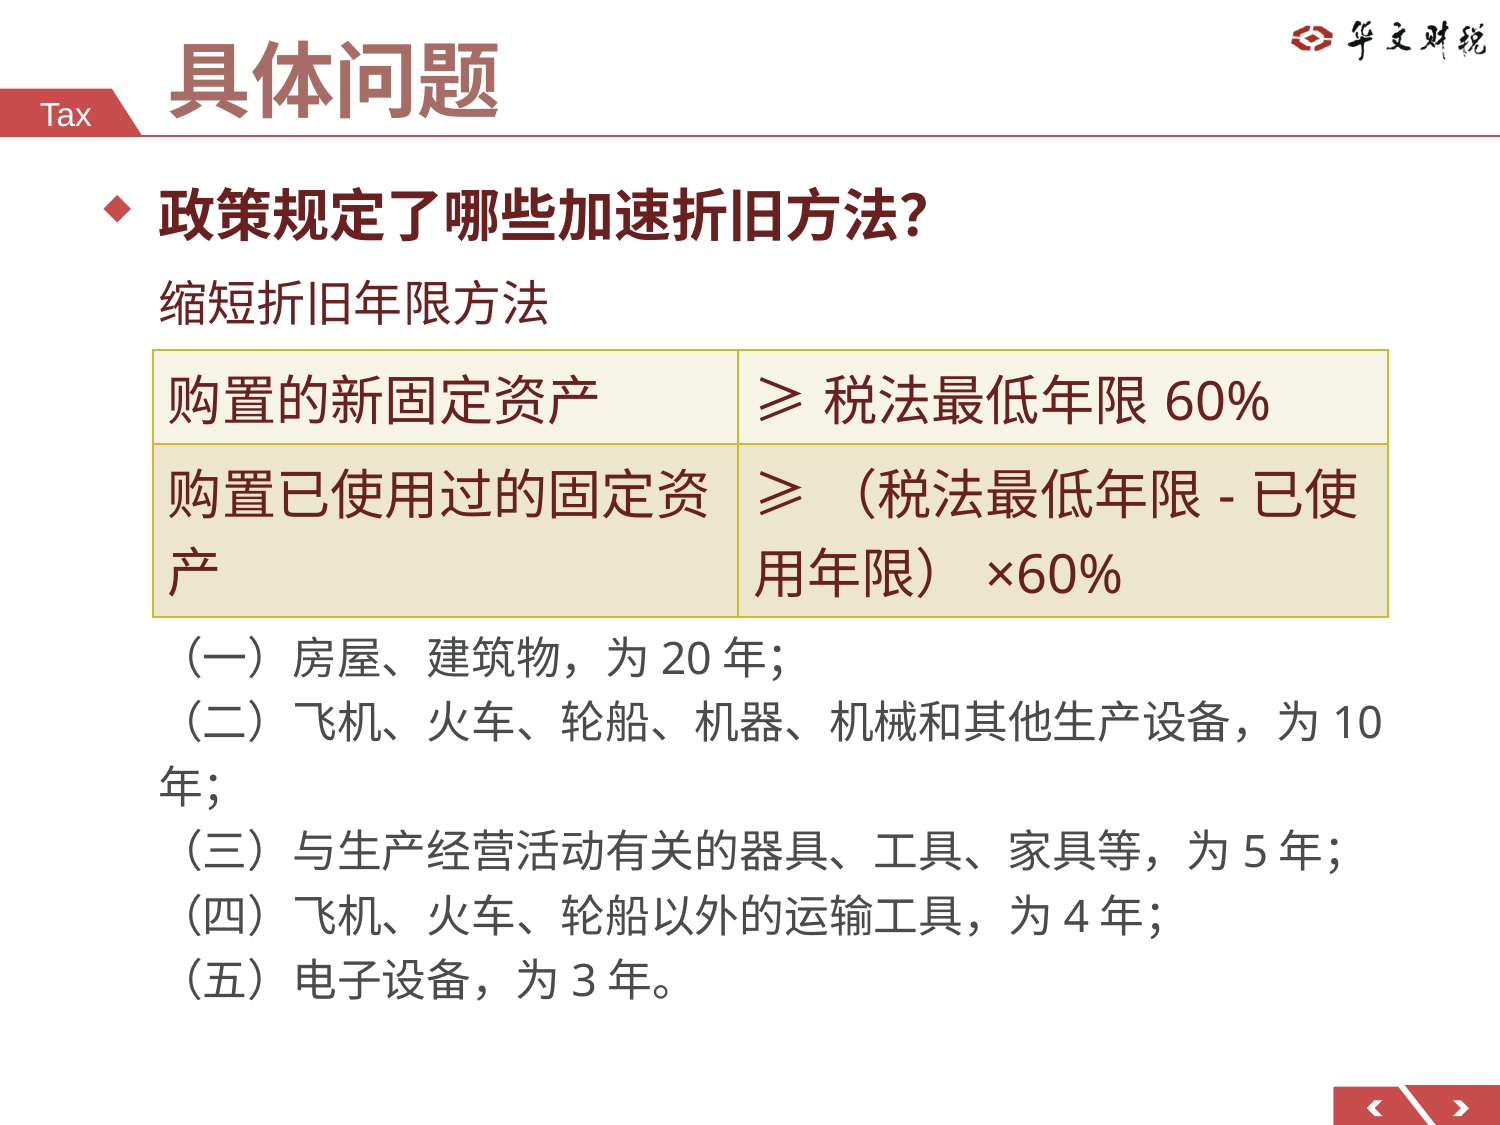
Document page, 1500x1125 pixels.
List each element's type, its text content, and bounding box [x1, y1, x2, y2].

list 政策规定了哪些加速折旧方法？ 缩短折旧年限方法 （一）房屋、建筑物，为20年； （二）飞机、火车、轮船、机器、机械和其他生产设备，为10年； （三）与生产经营活动有关的器具、工具、家具等，为5年； （四）飞机、火车、轮船以外的运输工具，为4年； （五）电子设备，为3年。 [85, 172, 1430, 1014]
table_cell 购置已使用过的固定资产 [154, 445, 737, 616]
table_header ≥税法最低年限60% [739, 351, 1387, 443]
table_cell ≥（税法最低年限-已使用年限）×60% [739, 445, 1387, 616]
picture [1291, 19, 1486, 61]
title 具体问题 [152, 31, 1292, 137]
table_header 购置的新固定资产 [154, 351, 737, 443]
